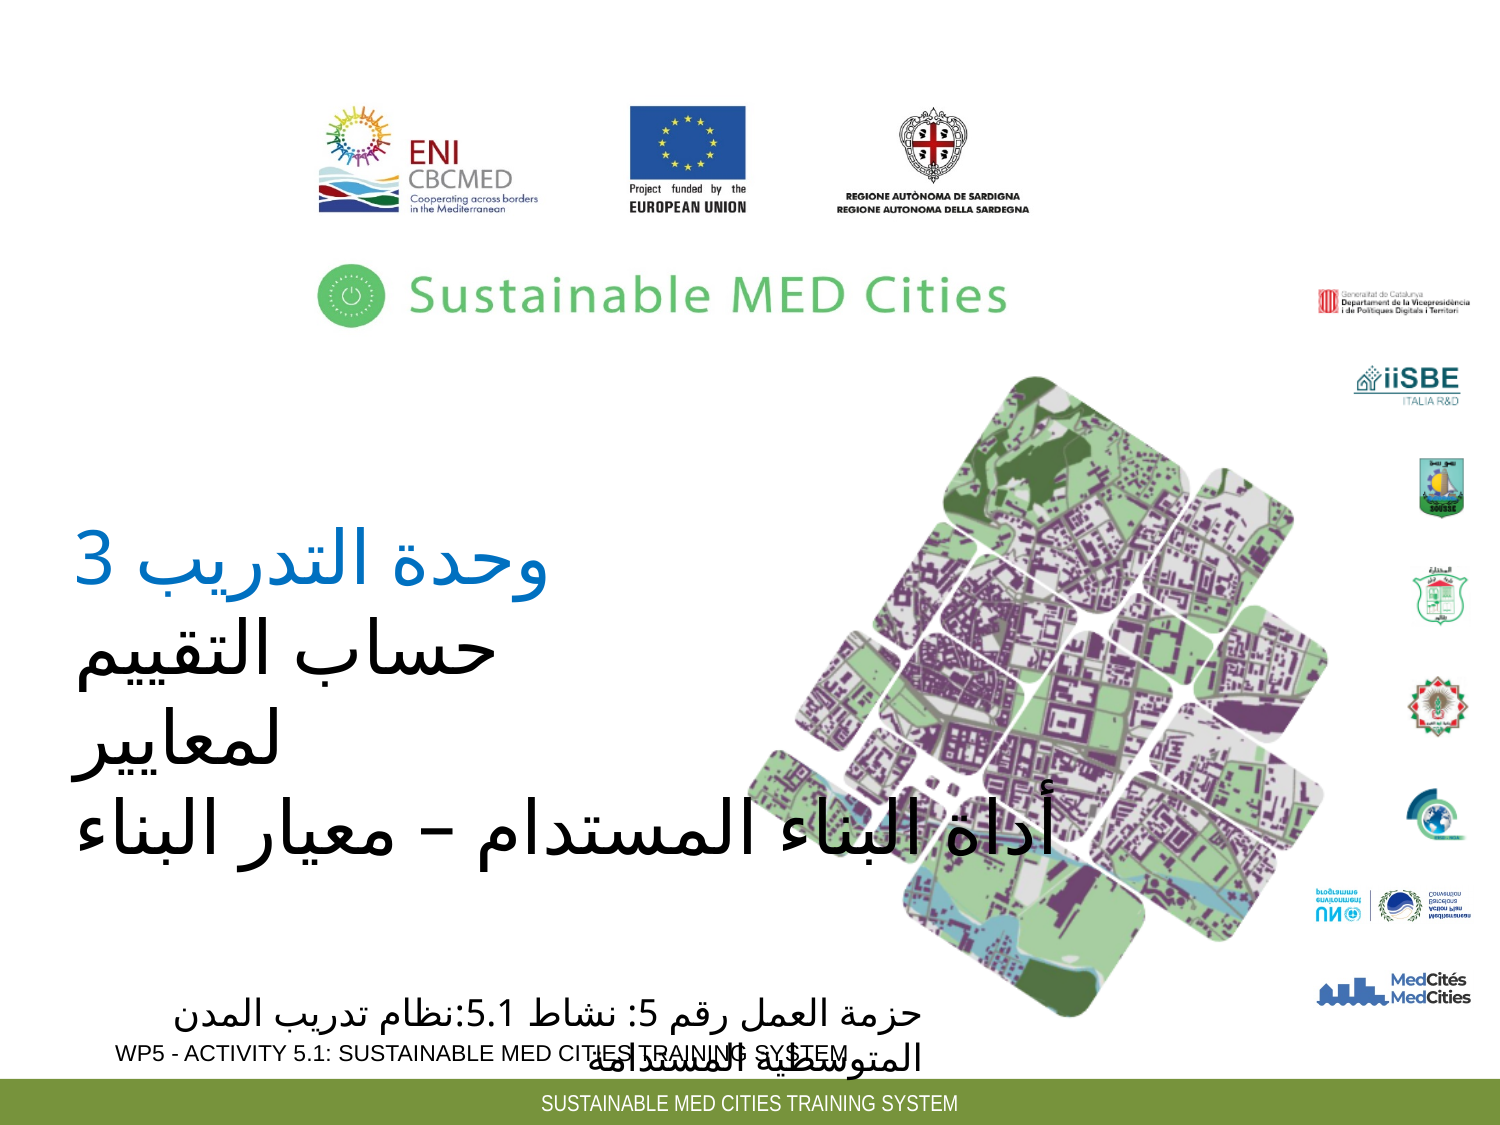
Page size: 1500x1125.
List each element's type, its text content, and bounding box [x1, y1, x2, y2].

picture [1396, 786, 1474, 847]
picture [1313, 885, 1474, 924]
picture [1313, 970, 1474, 1008]
picture [1346, 363, 1474, 411]
picture [284, 84, 1486, 1078]
text_box حزمة العمل رقم 5: نشاط 5.1:نظام تدريب المدن المتوسطية المستدامة [59, 981, 938, 1064]
subtitle وحدة التدريب 3 حساب التقييم لمعايير أداة البناء المستدام – معيار البناء [59, 502, 1129, 916]
picture [1414, 455, 1474, 523]
picture [1313, 279, 1474, 321]
